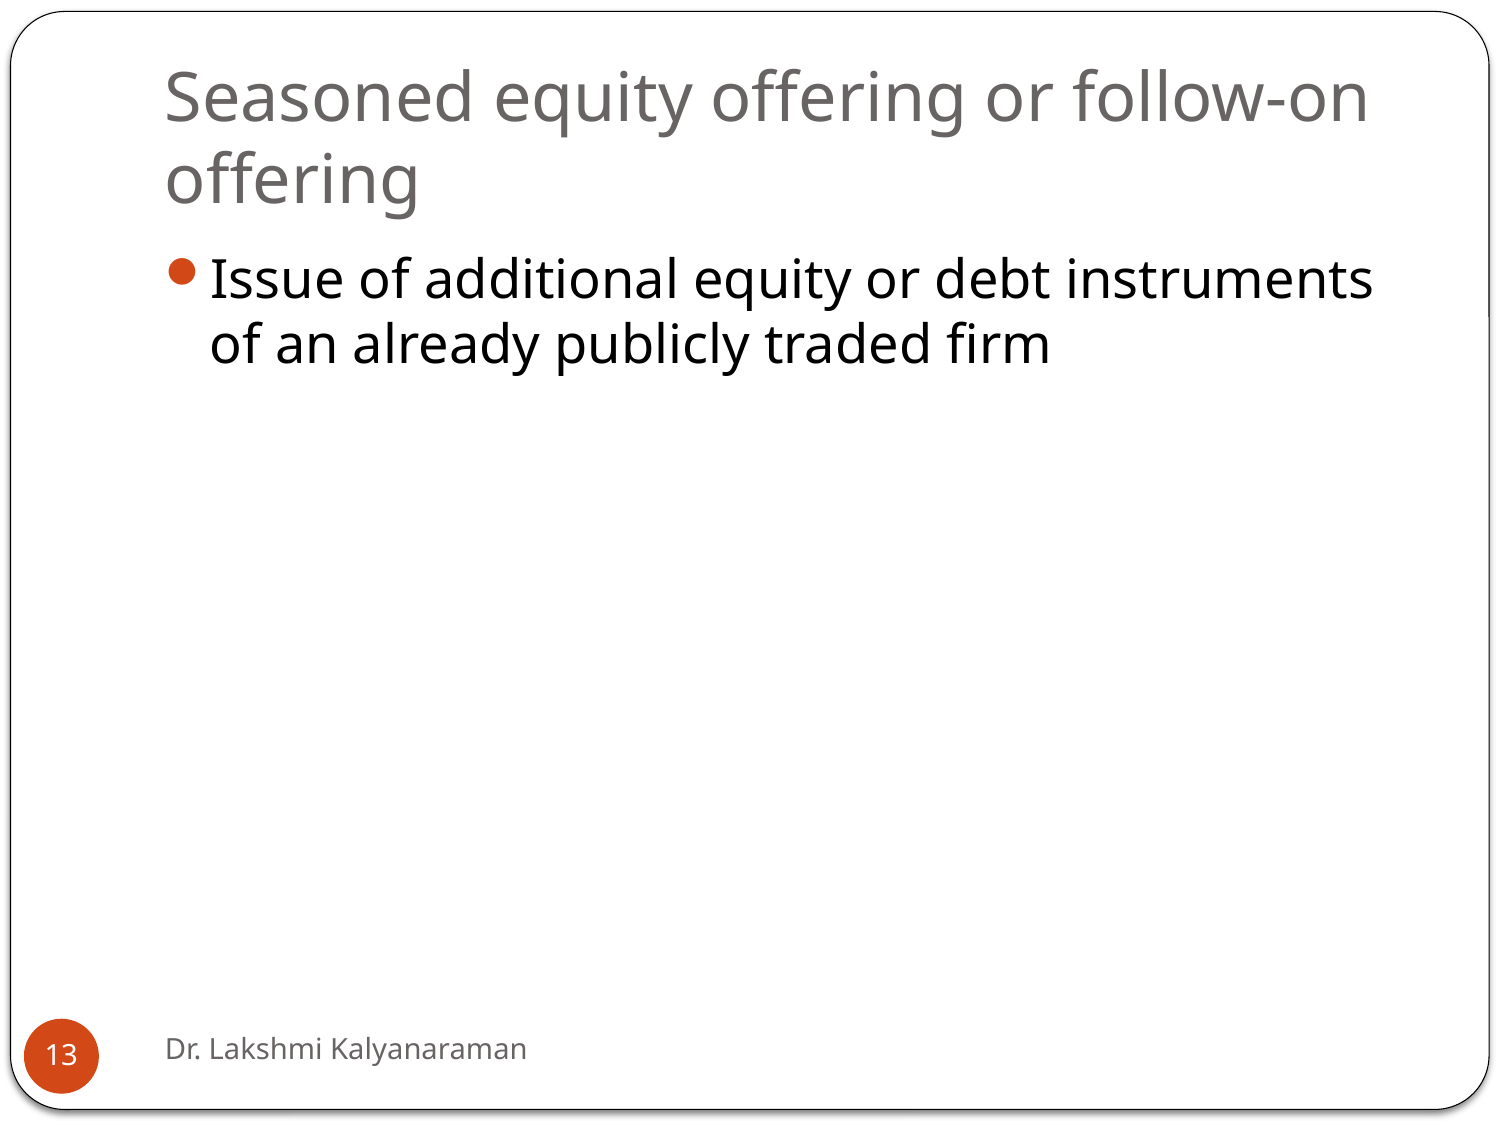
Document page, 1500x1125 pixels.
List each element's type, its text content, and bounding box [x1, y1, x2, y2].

slide_number 13 [23, 1018, 99, 1094]
footer Dr. Lakshmi Kalyanaraman [150, 1012, 800, 1088]
title Seasoned equity offering or follow-on offering [150, 45, 1425, 233]
list Issue of additional equity or debt instruments of an already publicly traded firm [150, 237, 1425, 988]
